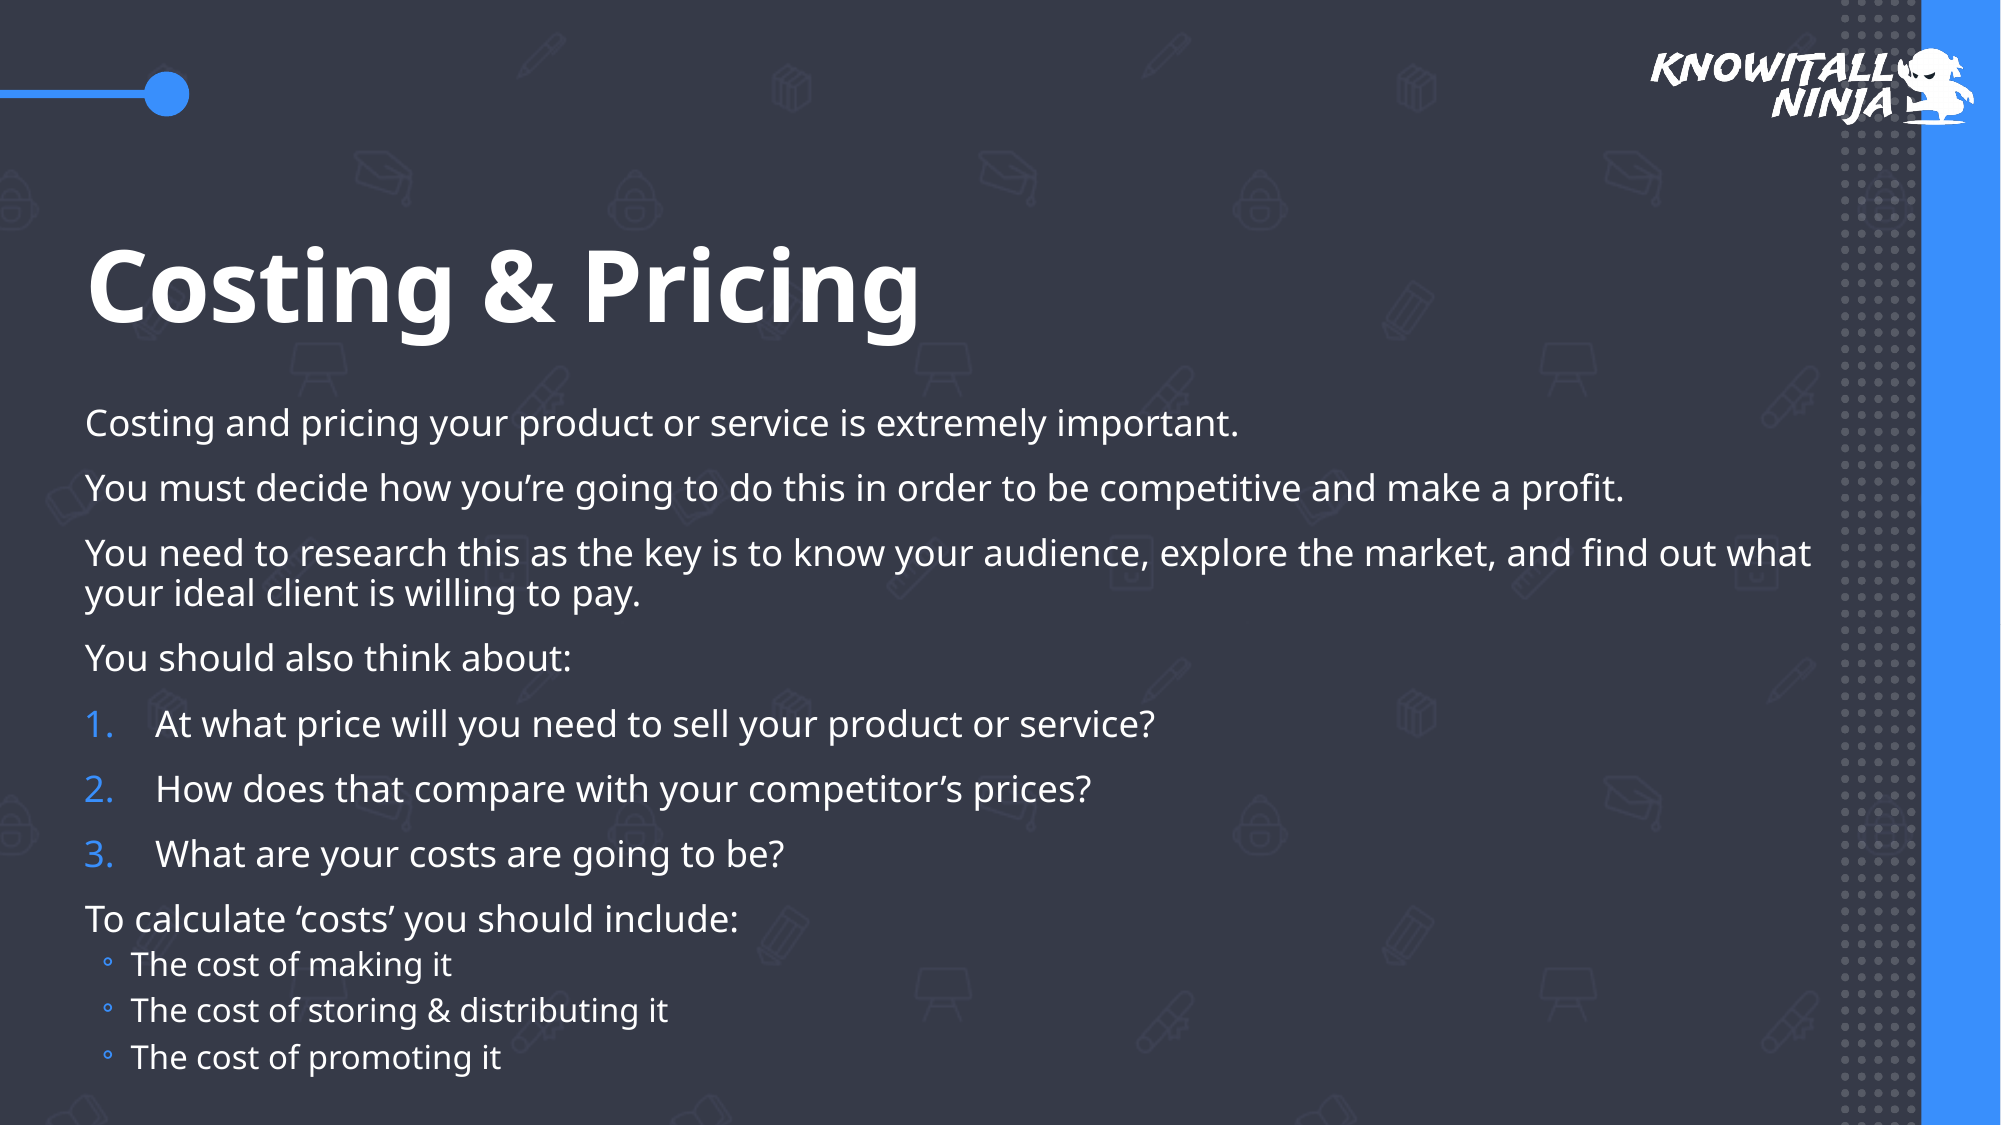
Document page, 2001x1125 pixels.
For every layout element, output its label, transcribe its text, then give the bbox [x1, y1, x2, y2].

title Costing & Pricing [70, 125, 1825, 351]
picture [0, 0, 1974, 1125]
list Costing and pricing your product or service is extremely important. You must decide how you’re going to do this in order to be competitive and make a profit. You need to research this as the key is to know your audience, explore the market, and find out what your ideal client is willing to pay. You should also think about: At what price will you need to sell your product or service? How does that compare with your competitor’s prices? What are your costs are going to be? To calculate ‘costs’ you should include: The cost of making it The cost of storing & distributing it The cost of promoting it [70, 397, 1825, 1090]
